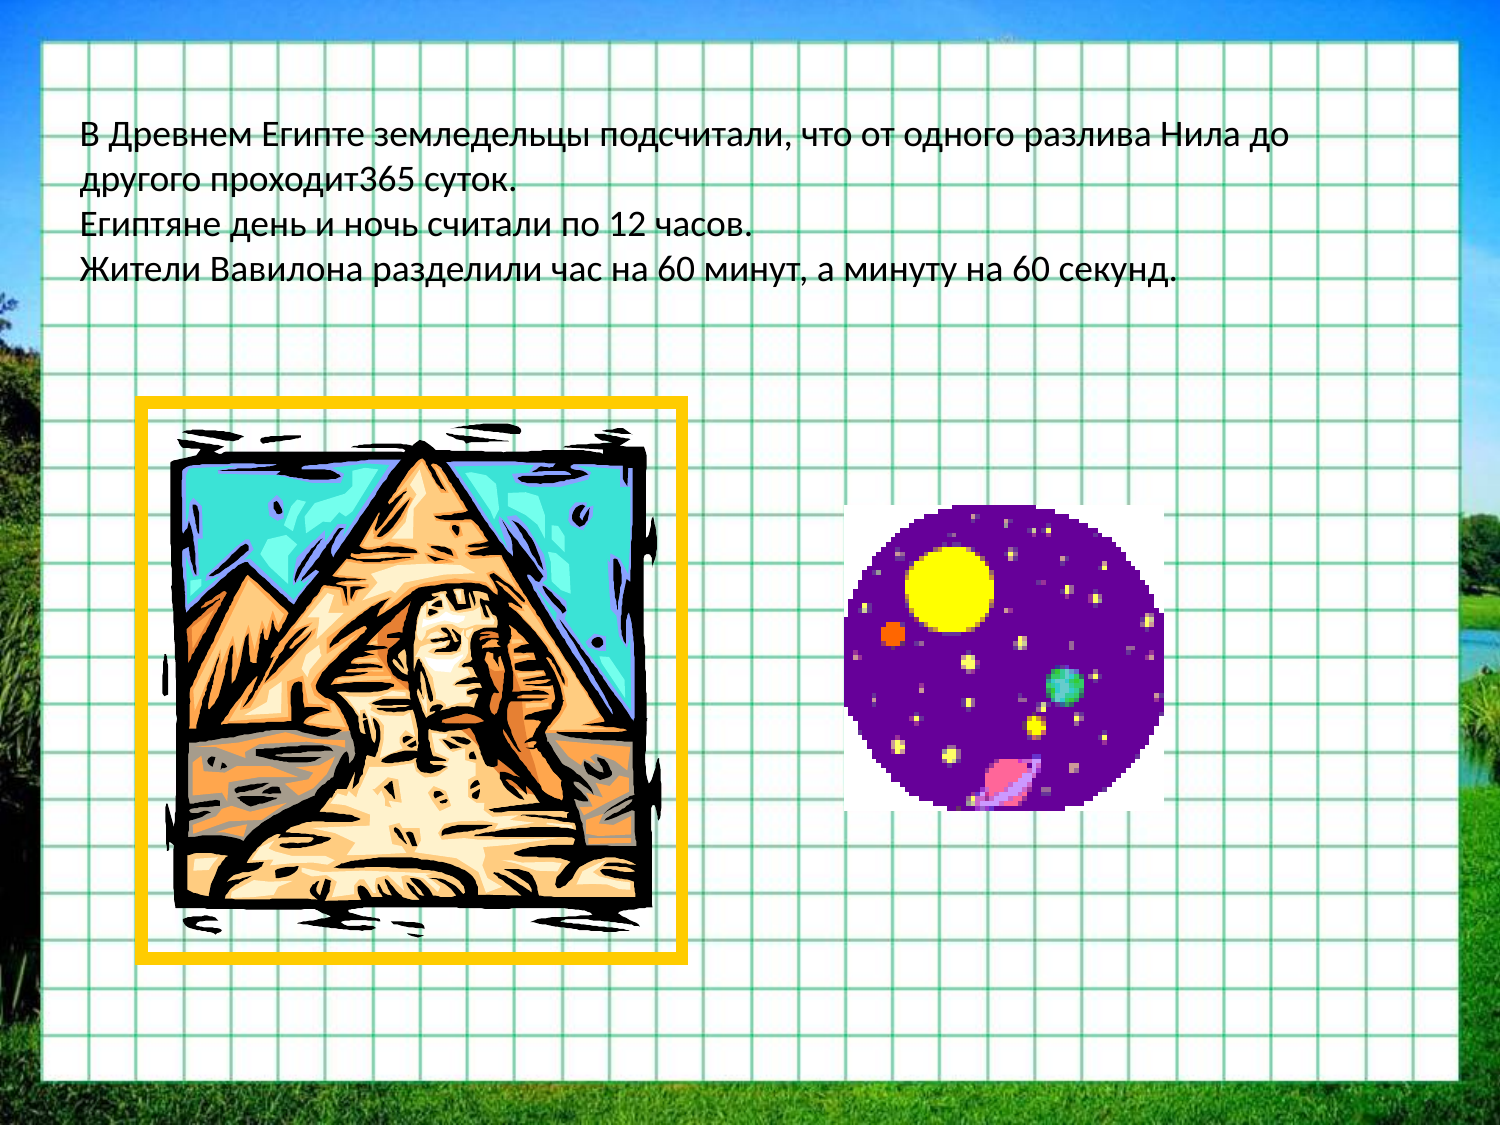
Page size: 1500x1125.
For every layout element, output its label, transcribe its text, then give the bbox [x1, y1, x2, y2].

picture [0, 0, 1500, 1125]
text_box В Древнем Египте земледельцы подсчитали, что от одного разлива Нила до другого проходит365 суток. Египтяне день и ночь считали по 12 часов. Жители Вавилона разделили час на 60 минут, а минуту на 60 секунд. [64, 101, 1412, 297]
